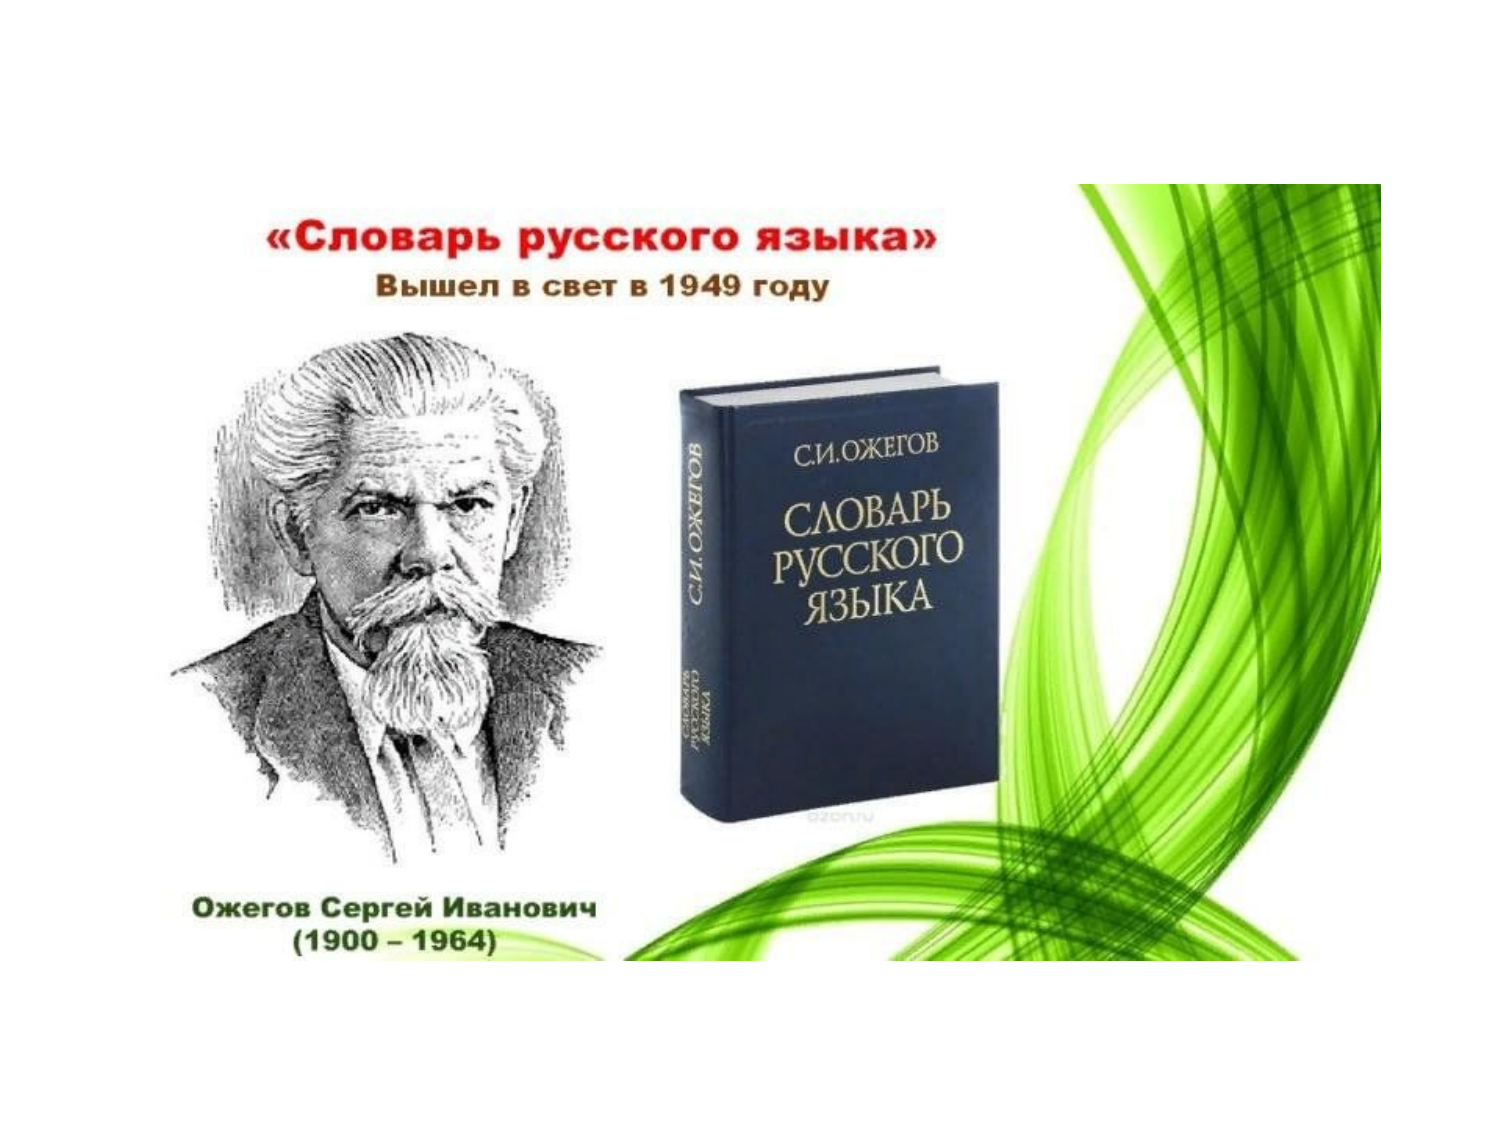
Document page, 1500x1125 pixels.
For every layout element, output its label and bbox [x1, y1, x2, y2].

picture [119, 184, 1381, 961]
